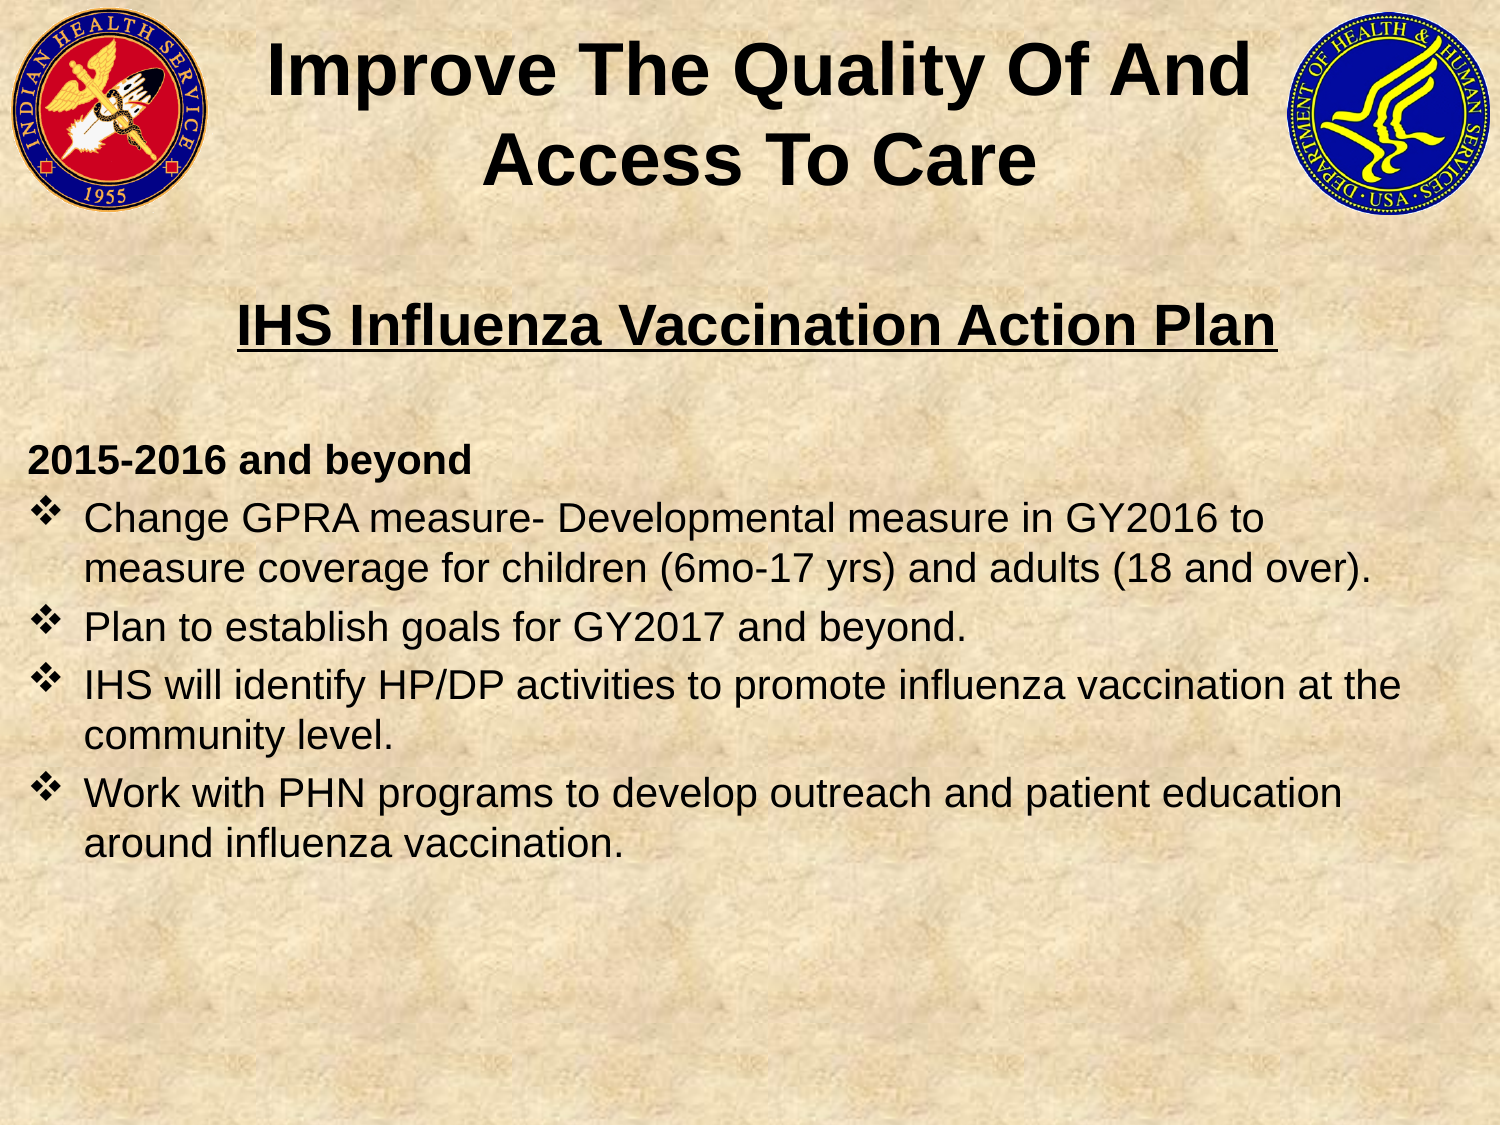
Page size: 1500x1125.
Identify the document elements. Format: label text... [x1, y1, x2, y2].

picture [0, 0, 1500, 1125]
title IHS Influenza Vaccination Action Plan [0, 231, 1496, 400]
list 2015-2016 and beyond Change GPRA measure- Developmental measure in GY2016 to measure coverage for children (6mo-17 yrs) and adults (18 and over). Plan to establish goals for GY2017 and beyond. IHS will identify HP/DP activities to promote influenza vaccination at the community level. Work with PHN programs to develop outreach and patient education around influenza vaccination. [12, 425, 1438, 938]
text_box Improve The Quality Of And Access To Care [210, 12, 1311, 308]
